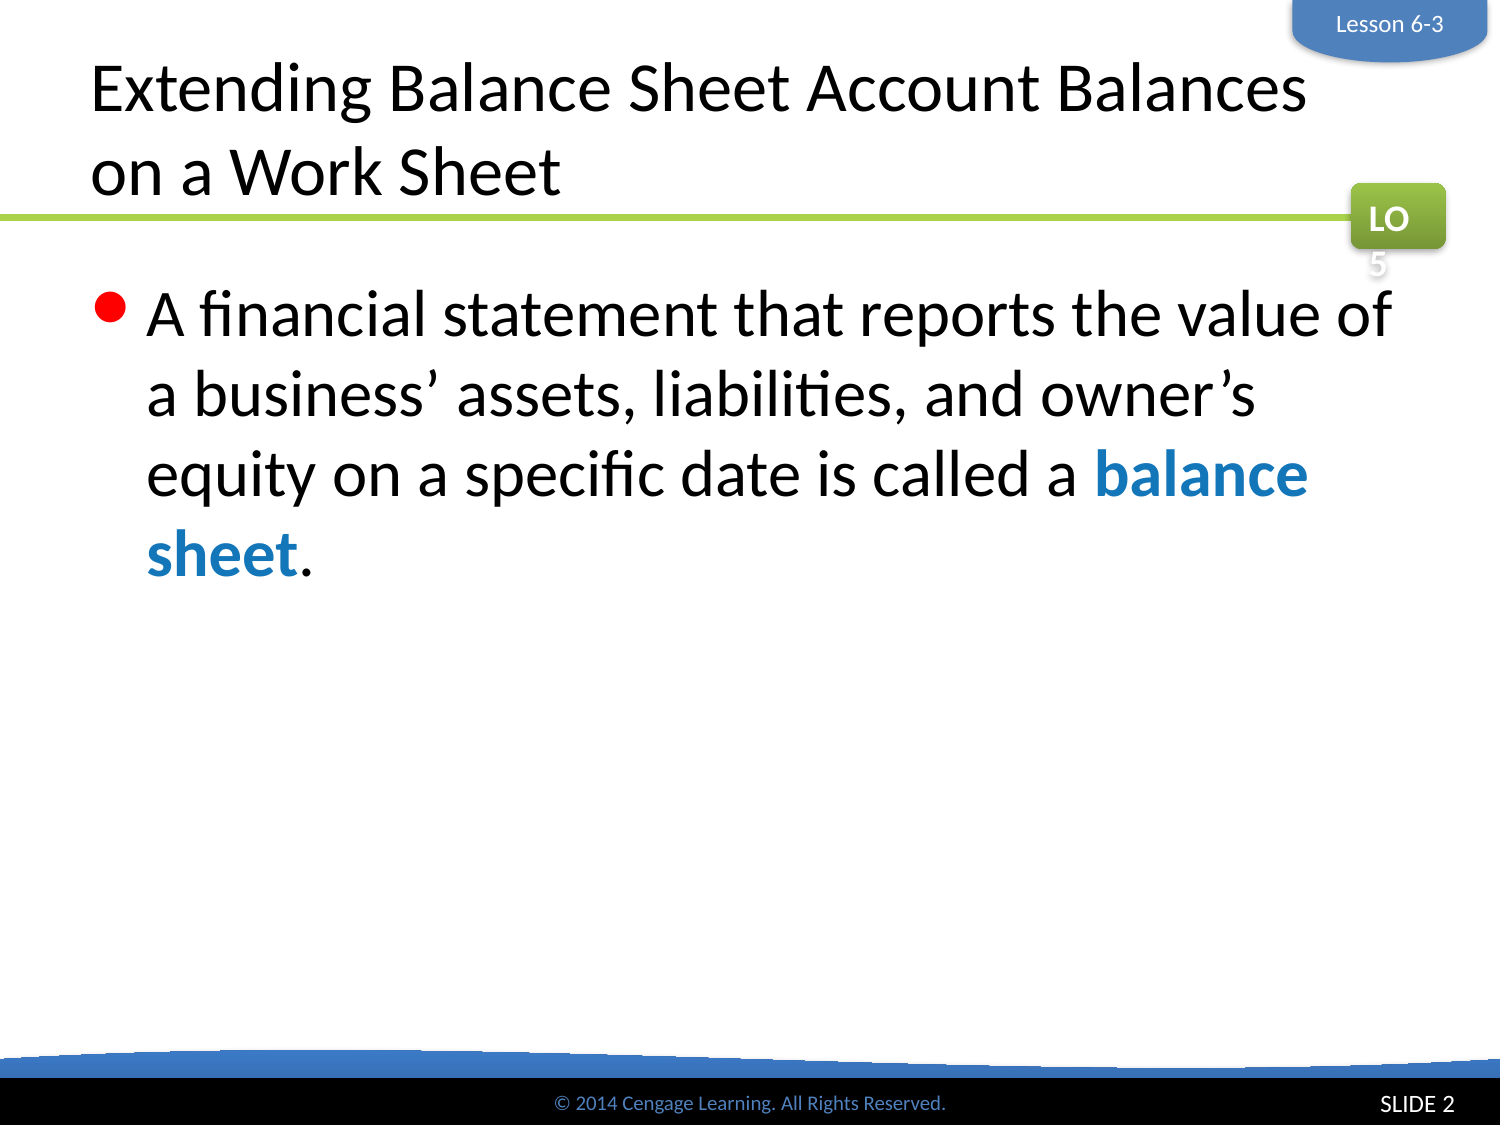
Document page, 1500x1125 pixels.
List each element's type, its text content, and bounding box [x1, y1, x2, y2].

list A financial statement that reports the value of a business’ assets, liabilities, and owner’s equity on a specific date is called a balance sheet. [75, 262, 1425, 1005]
slide_number SLIDE 2 [1170, 1080, 1470, 1125]
text_box LO5 [1350, 183, 1446, 250]
title Extending Balance Sheet Account Balances on a Work Sheet [75, 29, 1350, 218]
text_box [1292, 0, 1488, 63]
